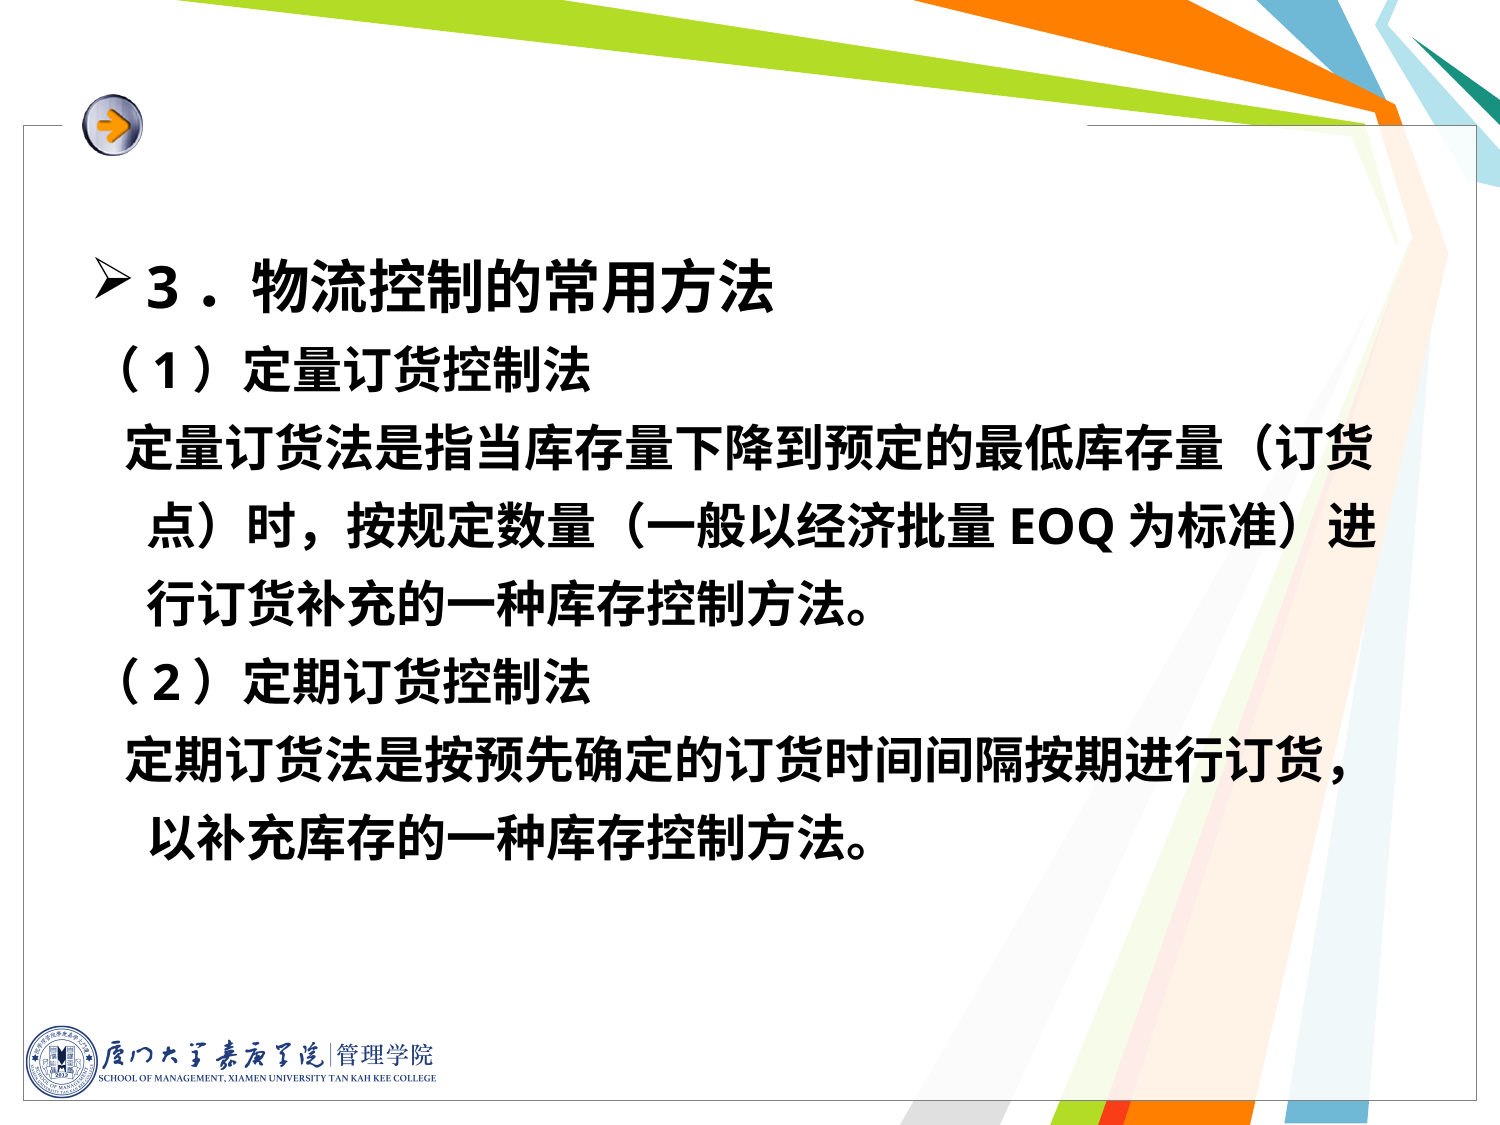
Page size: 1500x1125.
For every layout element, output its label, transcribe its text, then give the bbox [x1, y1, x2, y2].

list 3．物流控制的常用方法 （1）定量订货控制法 定量订货法是指当库存量下降到预定的最低库存量（订货点）时，按规定数量（一般以经济批量EOQ为标准）进行订货补充的一种库存控制方法。 （2）定期订货控制法 定期订货法是按预先确定的订货时间间隔按期进行订货，以补充库存的一种库存控制方法。 [75, 208, 1425, 976]
picture [82, 94, 143, 156]
picture [24, 1024, 438, 1100]
